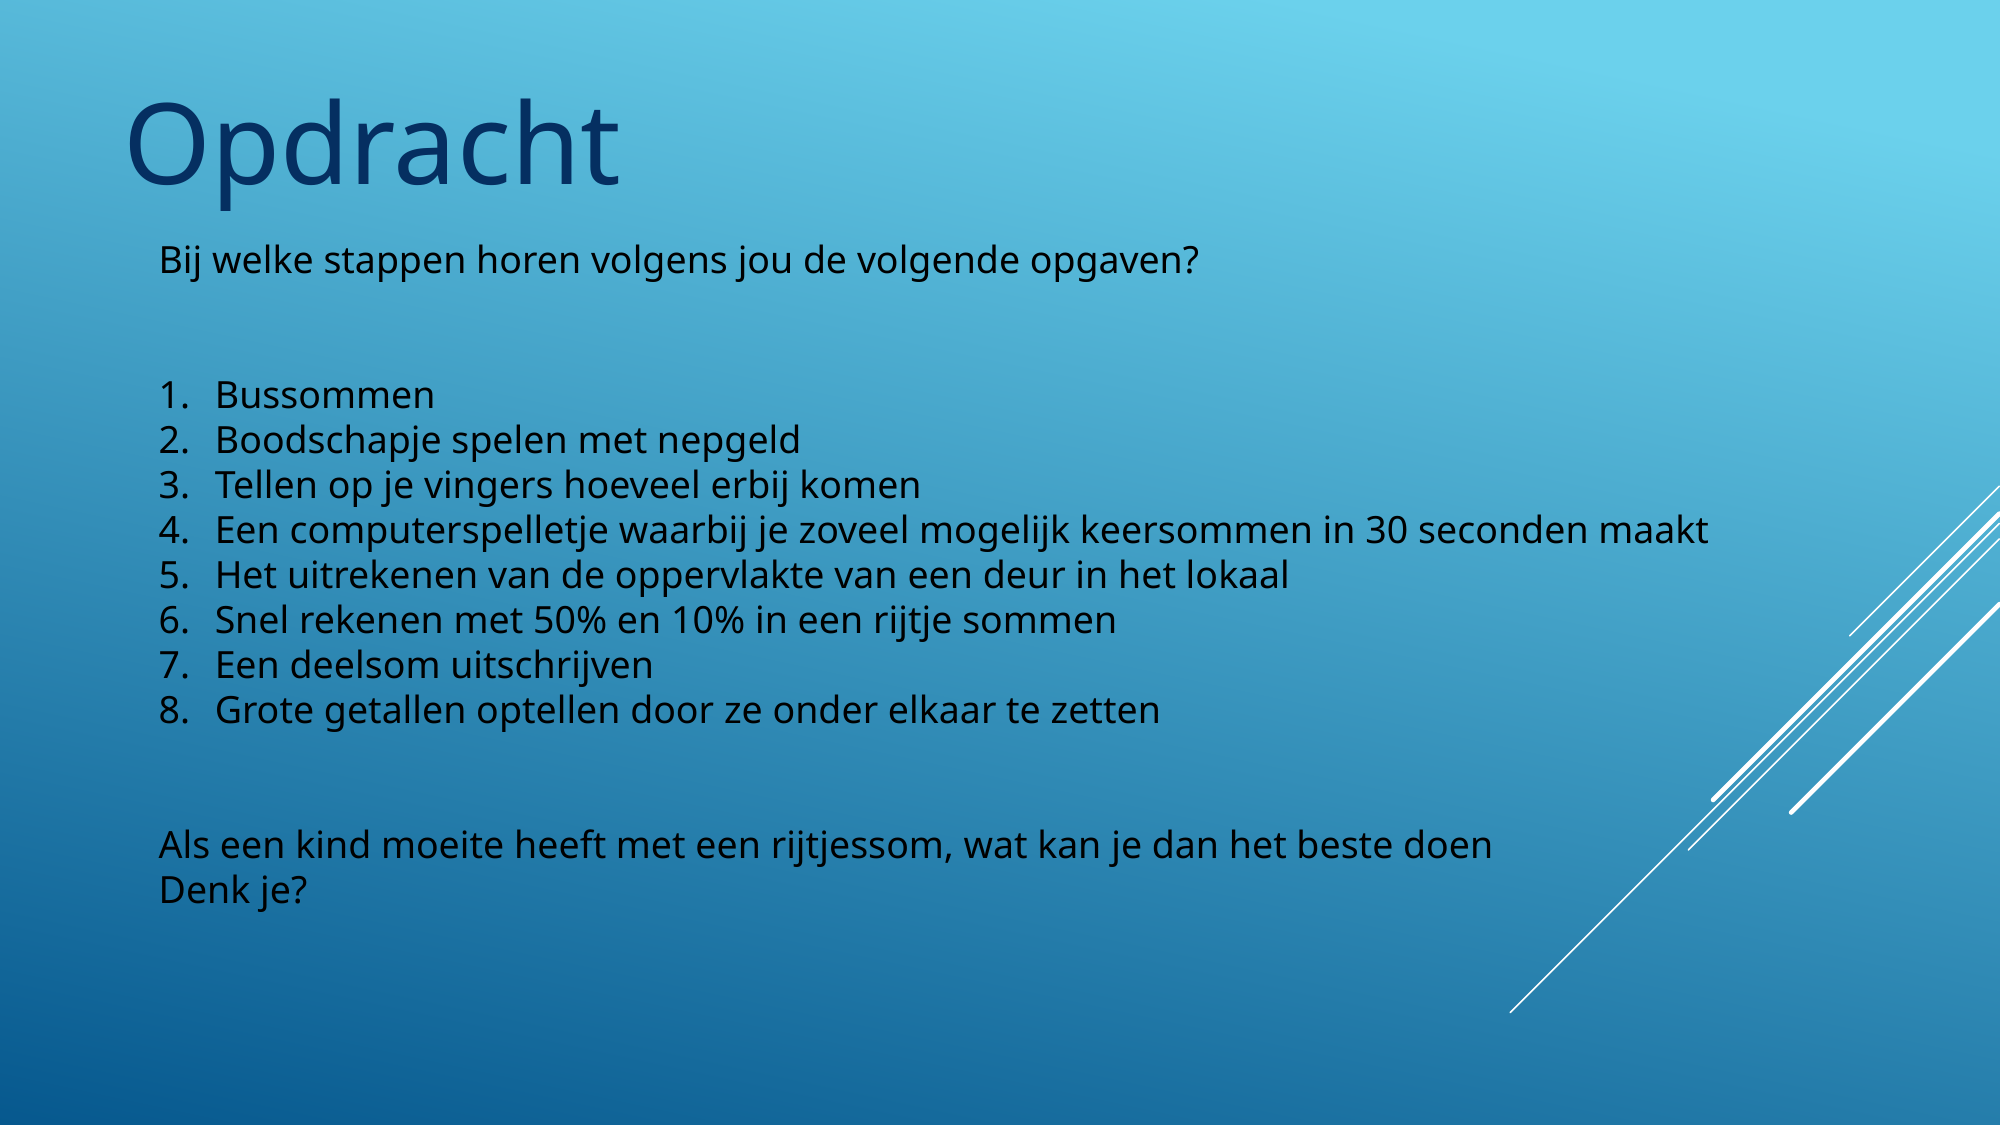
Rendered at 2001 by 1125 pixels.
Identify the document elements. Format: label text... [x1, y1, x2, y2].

text_box Bij welke stappen horen volgens jou de volgende opgaven? Bussommen Boodschapje spelen met nepgeld Tellen op je vingers hoeveel erbij komen Een computerspelletje waarbij je zoveel mogelijk keersommen in 30 seconden maakt Het uitrekenen van de oppervlakte van een deur in het lokaal Snel rekenen met 50% en 10% in een rijtje sommen Een deelsom uitschrijven Grote getallen optellen door ze onder elkaar te zetten Als een kind moeite heeft met een rijtjessom, wat kan je dan het beste doen Denk je? [143, 228, 1726, 918]
text_box Opdracht [108, 64, 637, 215]
